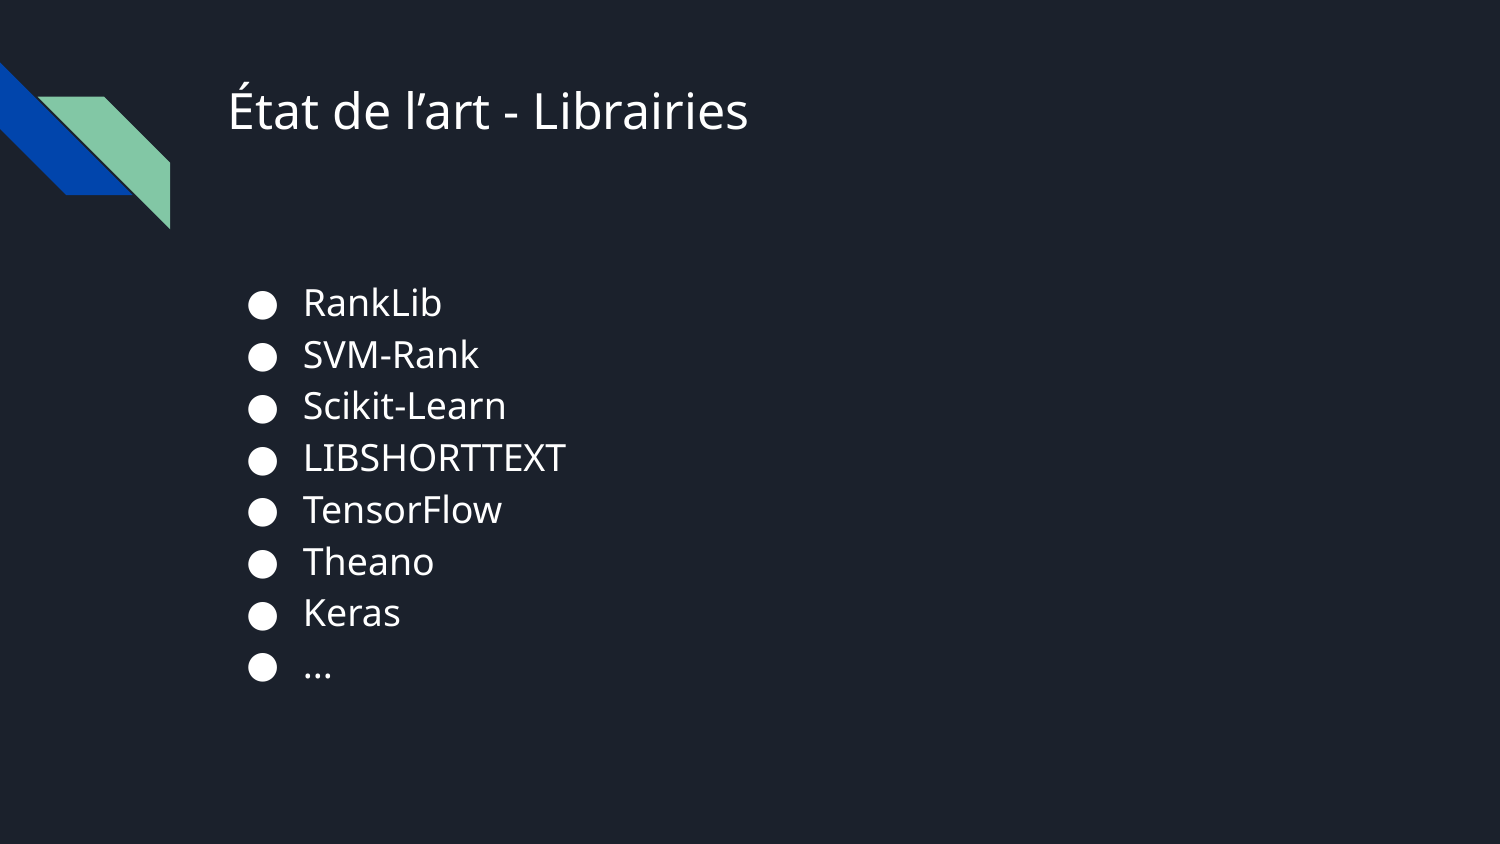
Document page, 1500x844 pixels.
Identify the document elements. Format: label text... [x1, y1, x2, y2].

title État de l’art - Librairies [212, 64, 1368, 215]
list RankLib SVM-Rank Scikit-Learn LIBSHORTTEXT TensorFlow Theano Keras ... [212, 257, 1368, 735]
